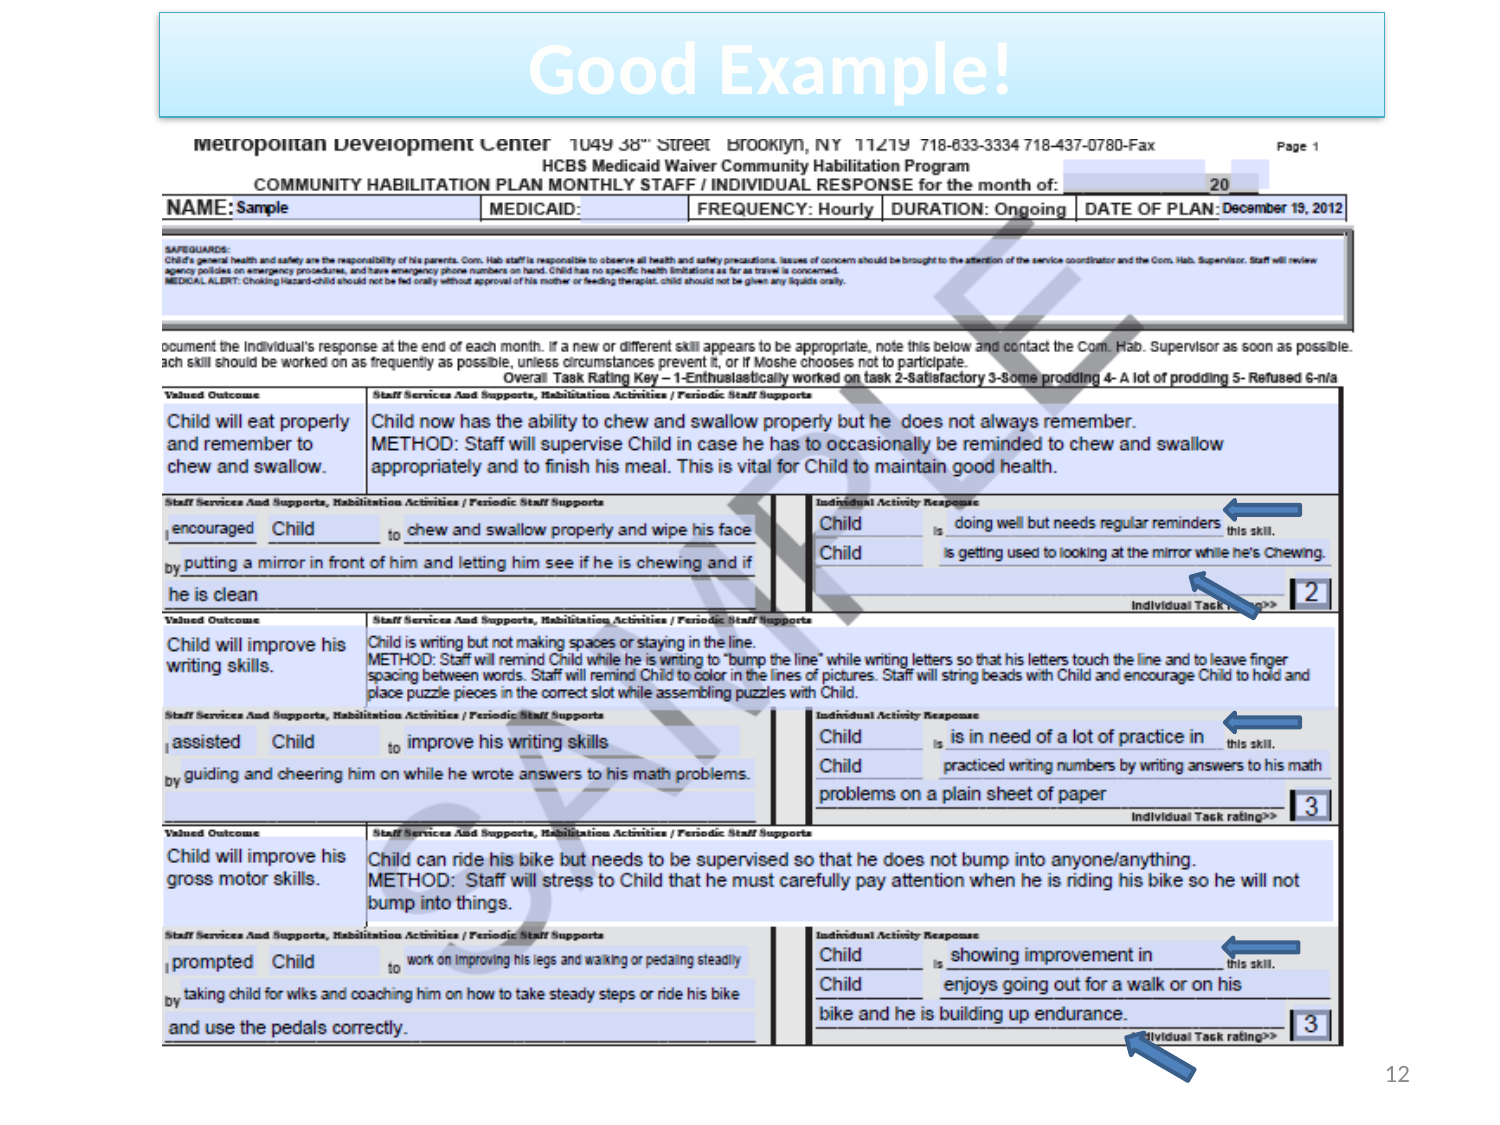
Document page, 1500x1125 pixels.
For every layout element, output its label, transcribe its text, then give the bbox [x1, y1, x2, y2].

picture [162, 139, 1363, 1076]
text_box Good Example! [159, 12, 1385, 118]
slide_number 12 [1074, 1042, 1425, 1103]
